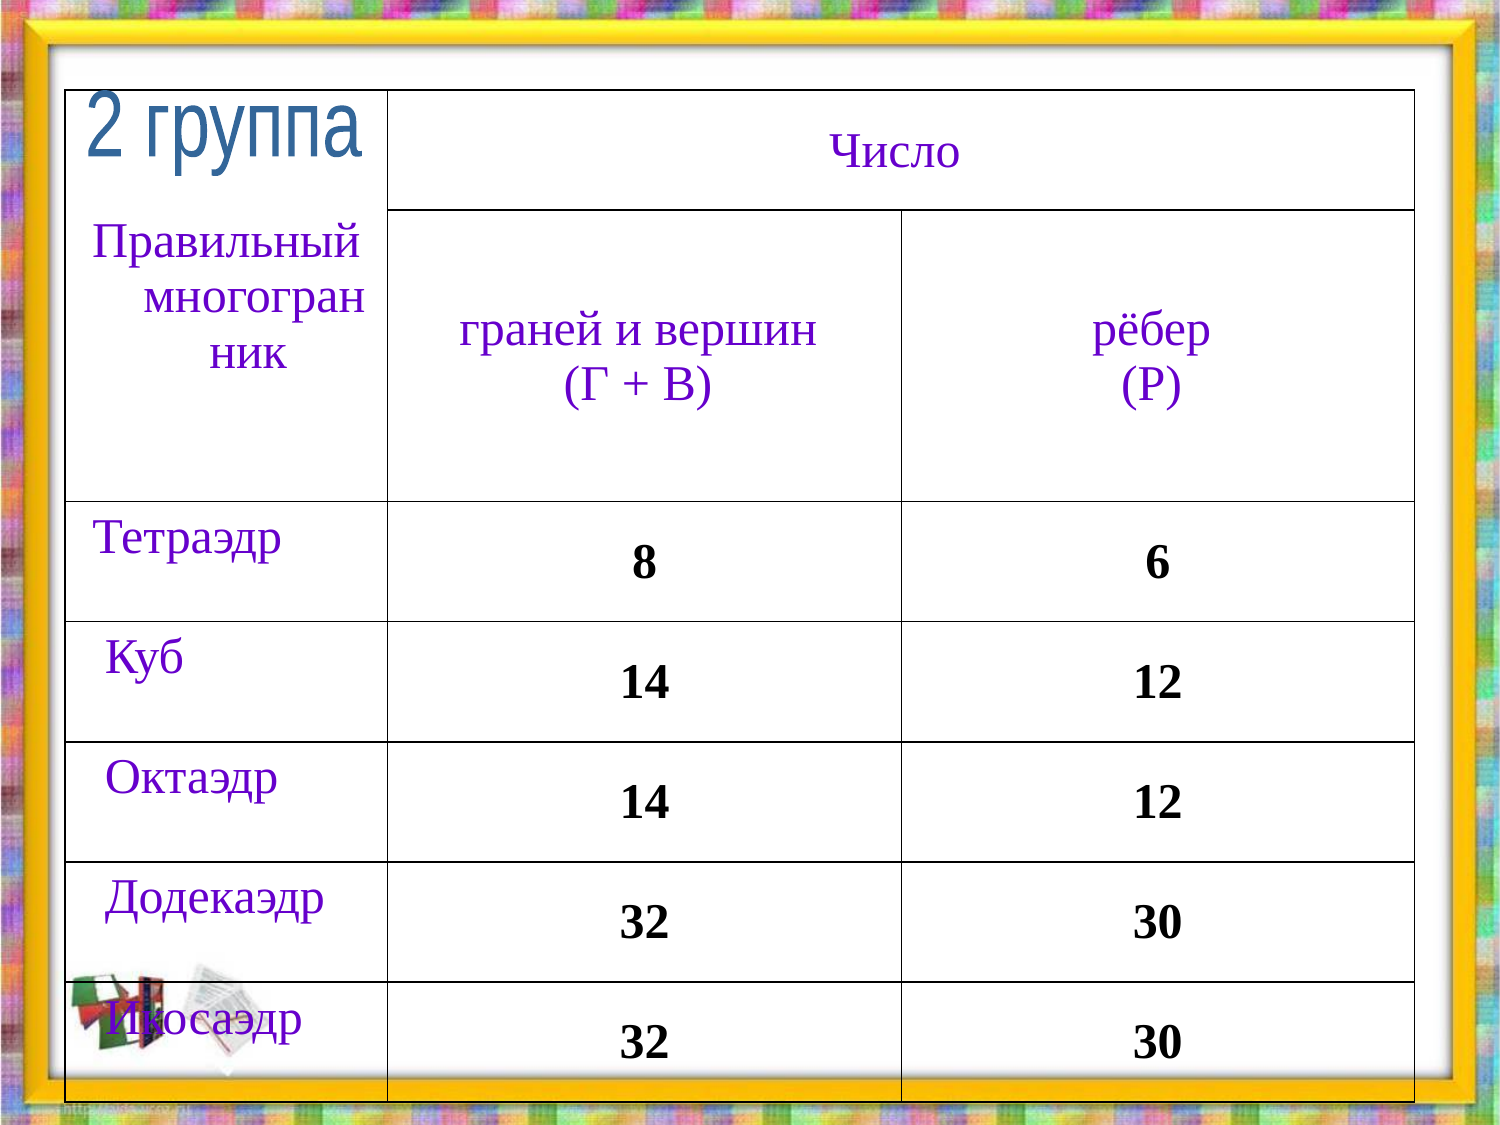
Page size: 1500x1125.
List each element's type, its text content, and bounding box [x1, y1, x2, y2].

table_cell рёбер (Р) [902, 211, 1414, 501]
table_cell Куб [66, 622, 387, 741]
table_cell Икосаэдр [66, 983, 387, 1101]
table_cell 6 [902, 502, 1414, 621]
table_cell 14 [388, 743, 901, 861]
table_cell Додекаэдр [66, 863, 387, 981]
table_cell 30 [902, 863, 1414, 981]
table_cell 32 [388, 863, 901, 981]
table_header Правильный многогранник [66, 91, 387, 501]
table_cell Тетраэдр [66, 502, 387, 621]
table_cell 8 [388, 502, 901, 621]
table_cell 32 [388, 983, 901, 1101]
picture [0, 0, 1500, 1125]
table_cell 12 [902, 622, 1414, 741]
table_cell граней и вершин (Г + В) [388, 211, 901, 501]
table_cell 30 [902, 983, 1414, 1101]
table_cell 14 [388, 622, 901, 741]
table_cell Октаэдр [66, 743, 387, 861]
table_header Число [388, 91, 1414, 209]
table_cell 12 [902, 743, 1414, 861]
